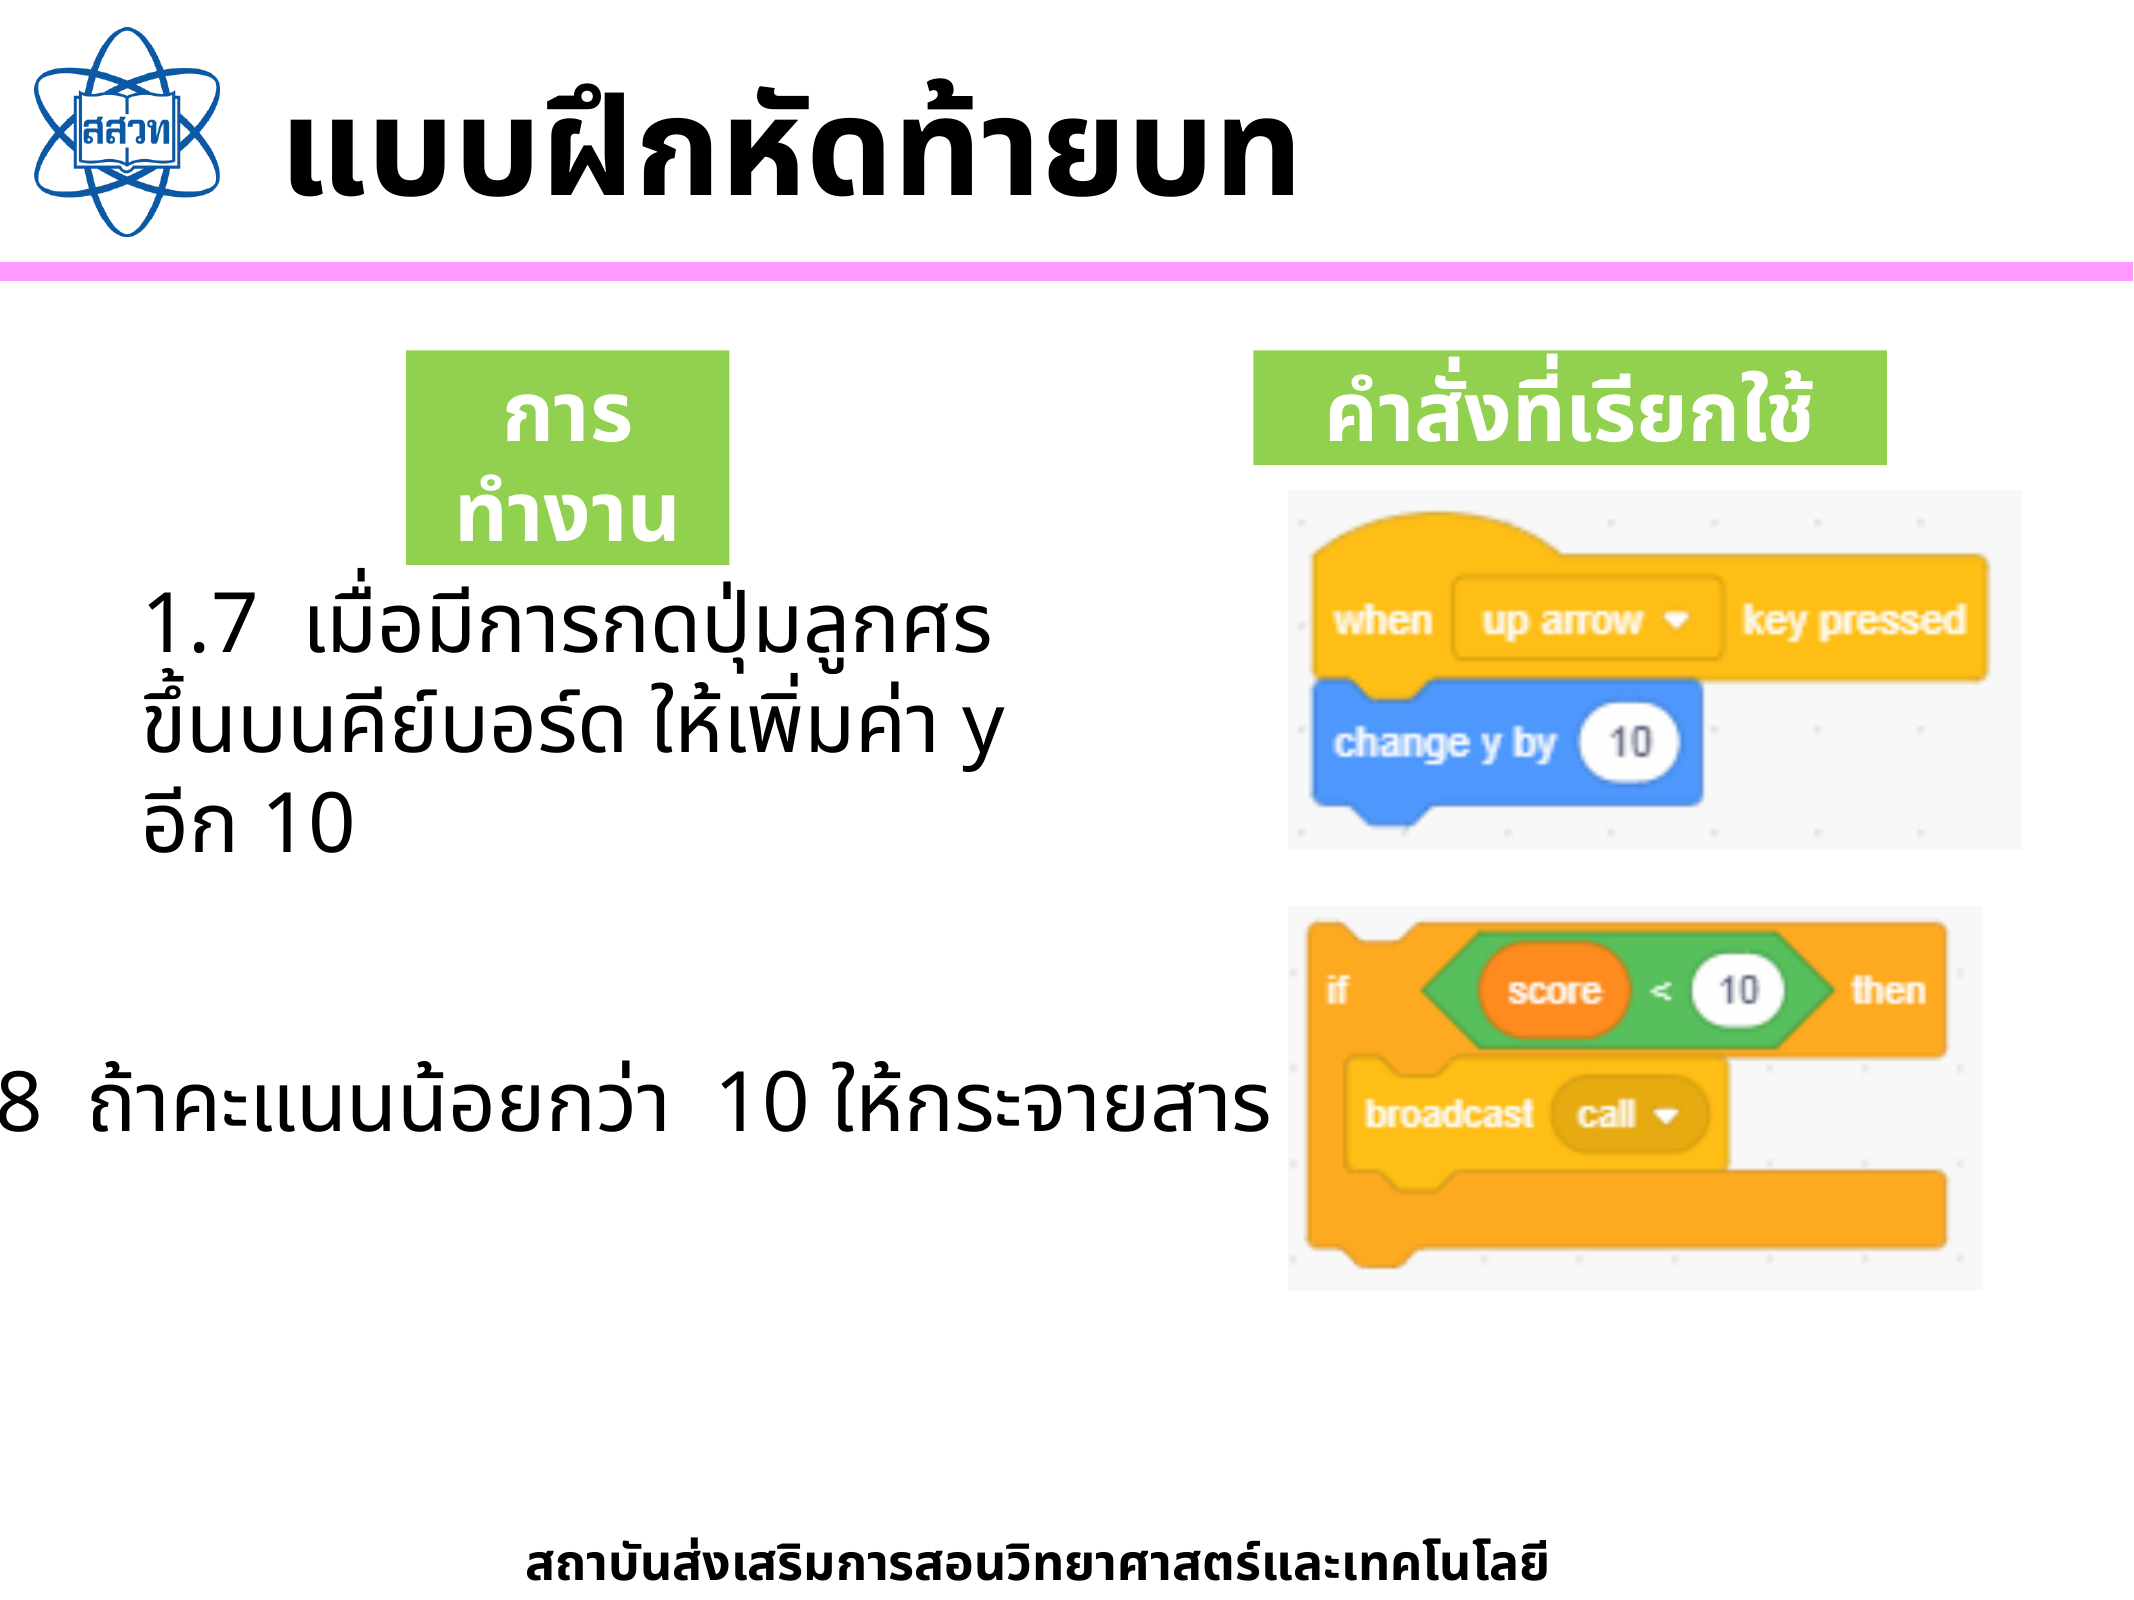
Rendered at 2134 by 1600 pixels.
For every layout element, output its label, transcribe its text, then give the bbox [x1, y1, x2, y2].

text_box 1.7 เมื่อมีการกดปุ่มลูกศรขึ้นบนคีย์บอร์ด ให้เพิ่มค่า y อีก 10 [126, 561, 1105, 876]
text_box แบบฝึกหัดท้ายบท [271, 49, 1939, 231]
text_box การทำงาน [406, 350, 730, 565]
picture [1288, 906, 1983, 1291]
text_box คำสั่งที่เรียกใช้ [1253, 350, 1887, 466]
text_box 1.8 ถ้าคะแนนน้อยกว่า 10 ให้กระจายสาร call [0, 1040, 1283, 1156]
text_box สถาบันส่งเสริมการสอนวิทยาศาสตร์และเทคโนโลยี [74, 1522, 2002, 1589]
picture [33, 27, 220, 237]
text_box [126, 344, 2069, 559]
picture [1288, 490, 2022, 850]
